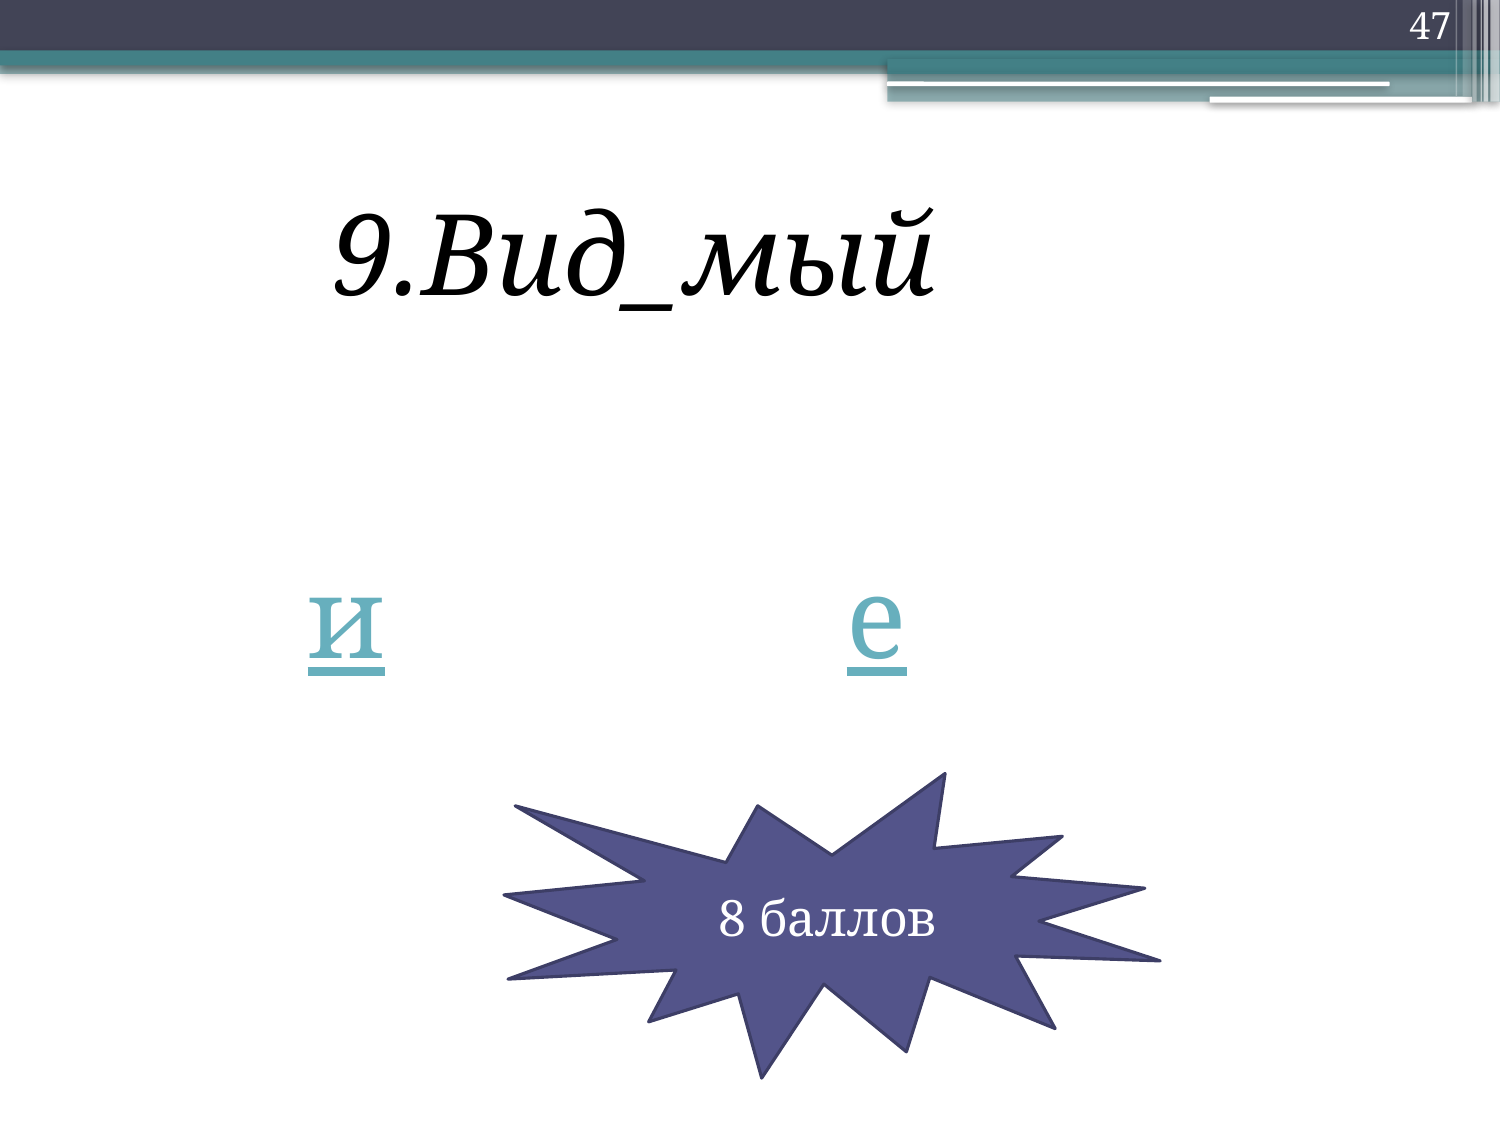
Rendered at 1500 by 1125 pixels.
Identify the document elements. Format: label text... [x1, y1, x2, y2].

text_box 8 баллов [502, 772, 1162, 1080]
slide_number 47 [1341, 0, 1466, 61]
text_box е [831, 539, 1090, 708]
text_box 9.Вид_мый [316, 175, 1172, 326]
text_box и [292, 539, 551, 708]
